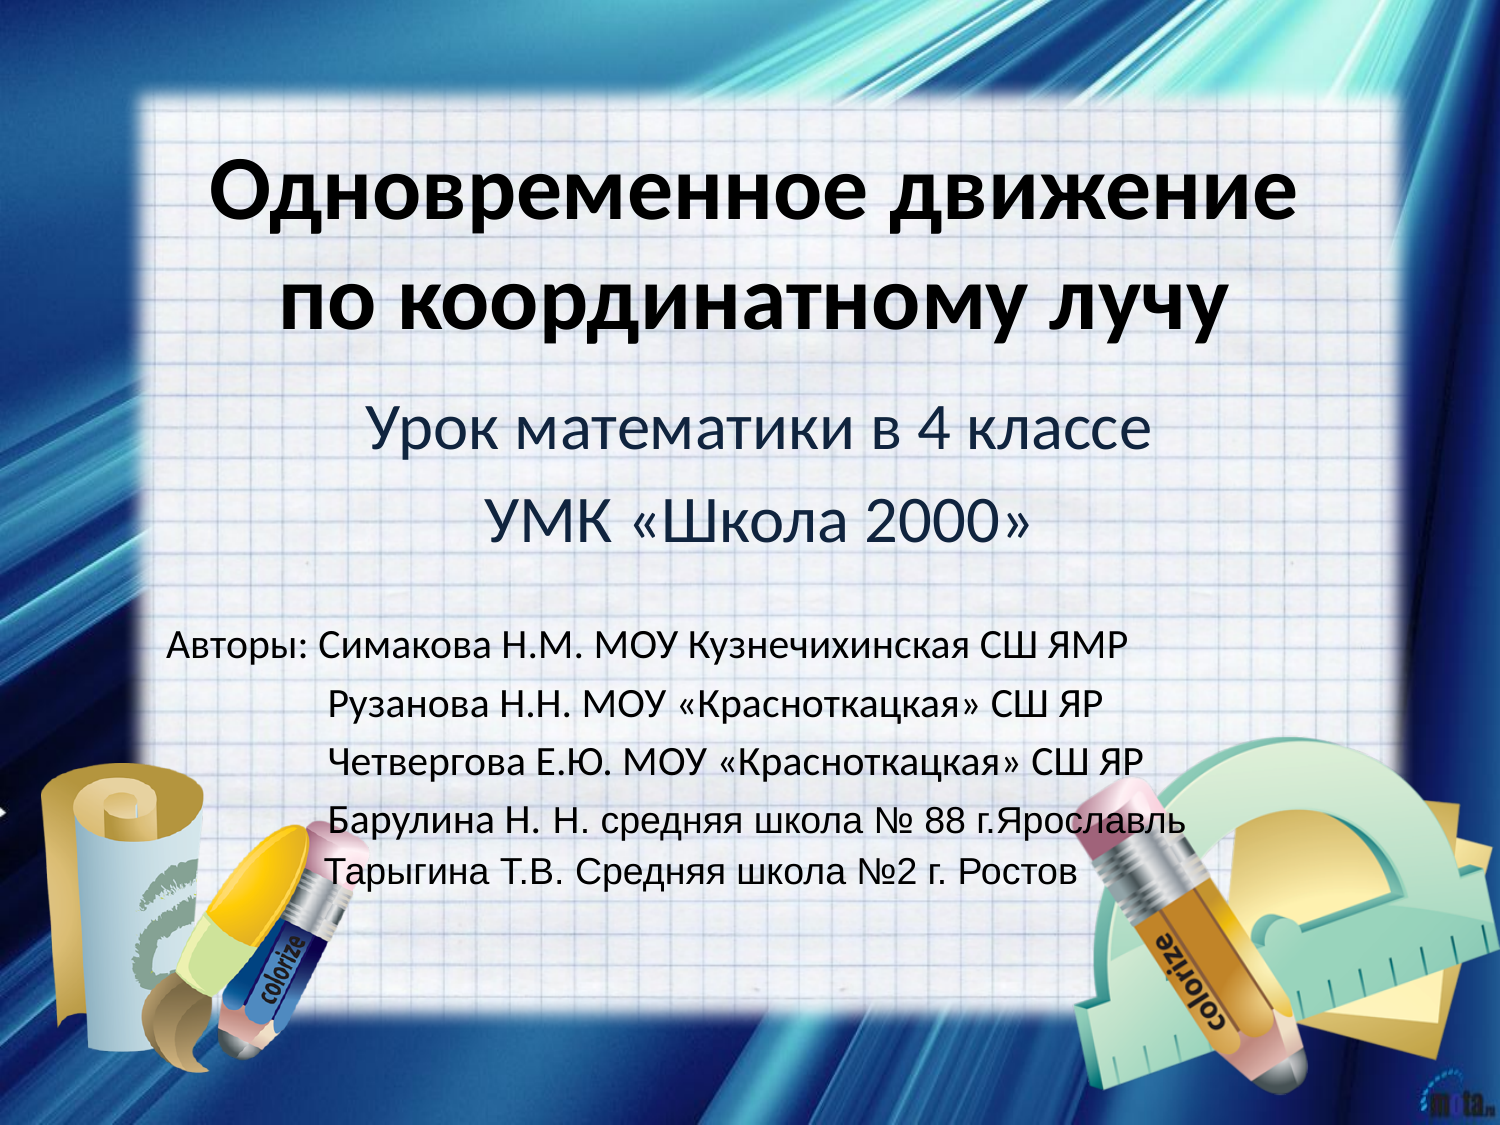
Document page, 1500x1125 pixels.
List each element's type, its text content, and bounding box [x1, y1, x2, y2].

subtitle Урок математики в 4 классе УМК «Школа 2000» [234, 374, 1285, 609]
text_box Авторы: Симакова Н.М. МОУ Кузнечихинская СШ ЯМР Рузанова Н.Н. МОУ «Красноткацкая» СШ ЯР Четвергова Е.Ю. МОУ «Красноткацкая» СШ ЯР Барулина Н. Н. средняя школа № 88 г.Ярославль Тарыгина Т.В. Средняя школа №2 г. Ростов [151, 609, 1359, 898]
title Одновременное движение по координатному лучу [140, 116, 1369, 359]
picture [0, 0, 1500, 1125]
